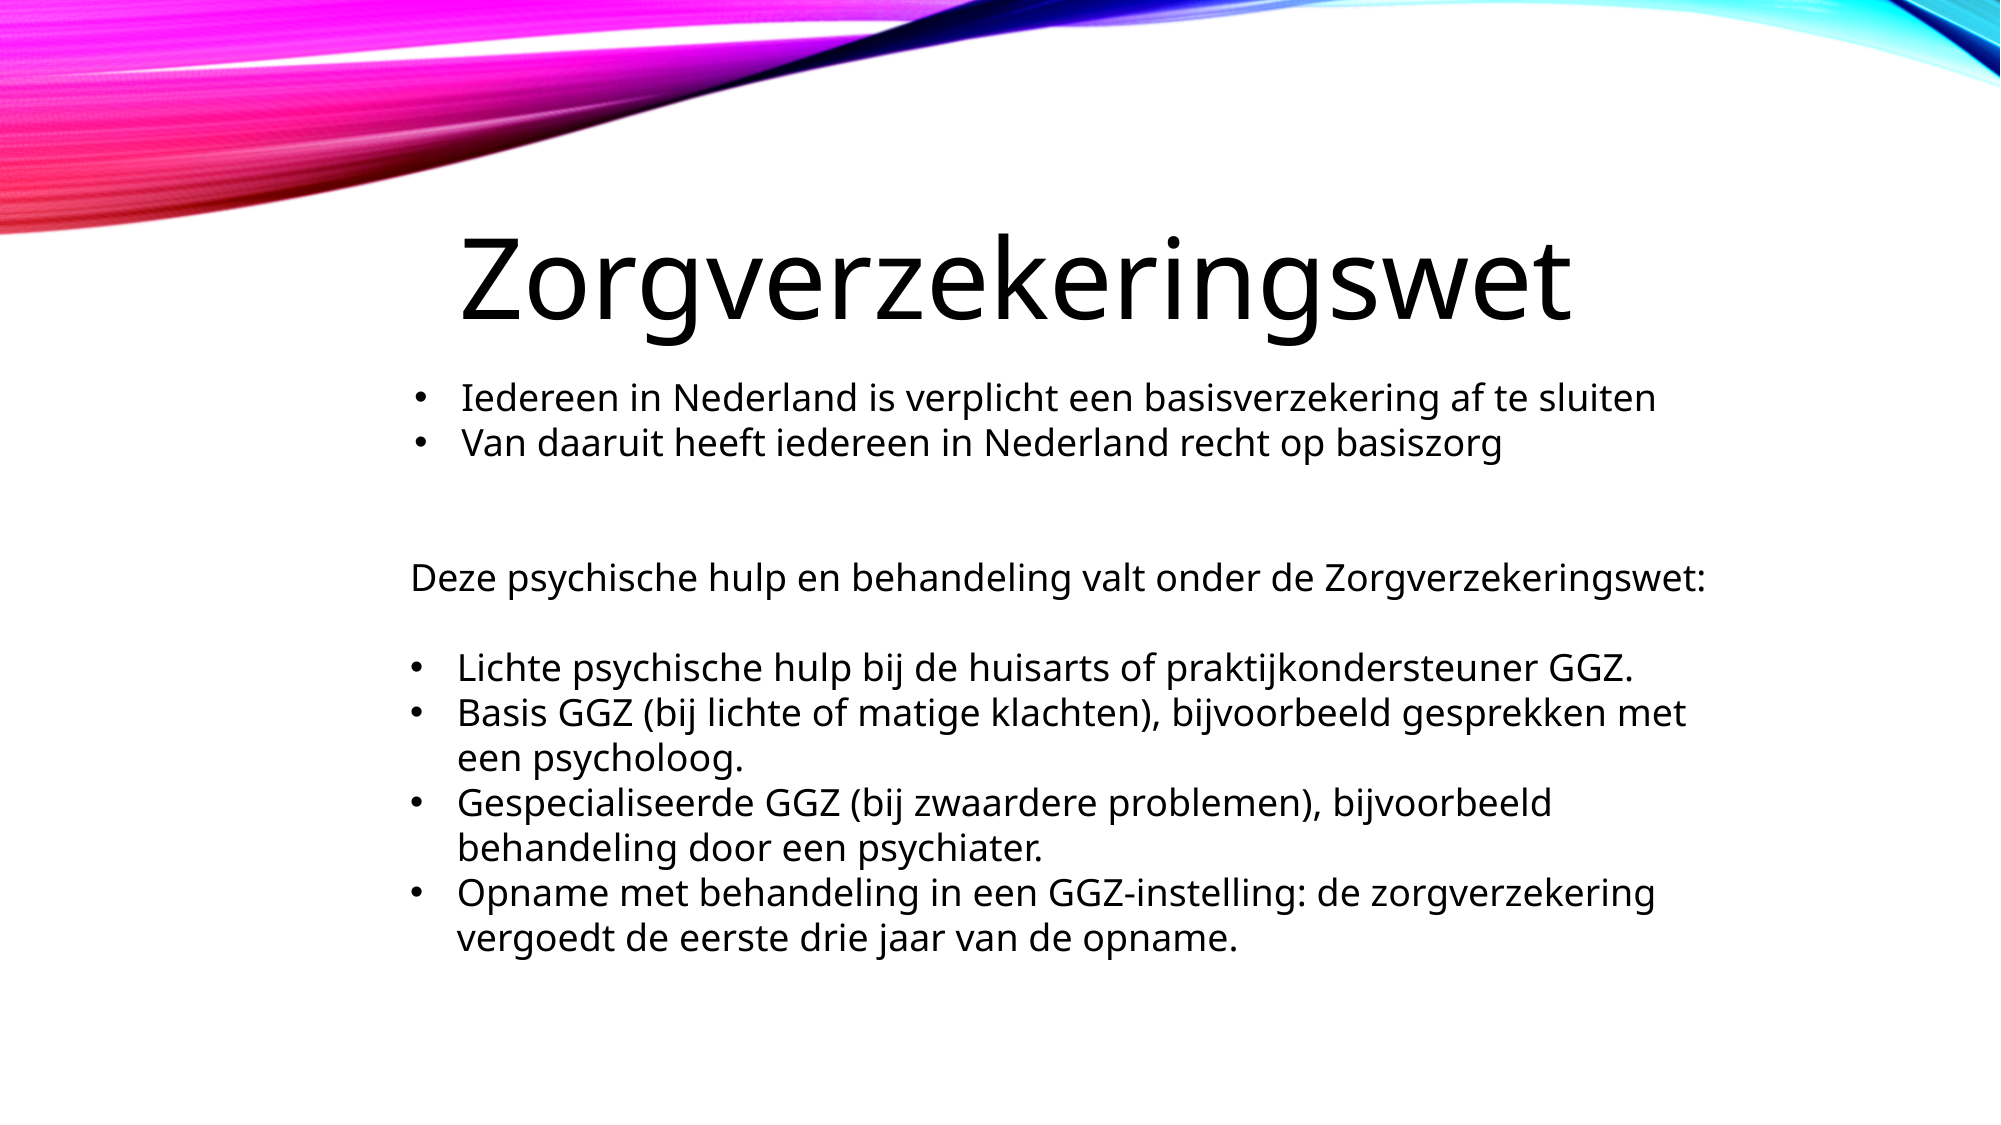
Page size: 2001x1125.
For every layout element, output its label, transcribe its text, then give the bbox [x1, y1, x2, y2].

picture [1890, 0, 2000, 75]
picture [1910, 0, 2000, 45]
picture [0, 0, 2000, 237]
text_box Iedereen in Nederland is verplicht een basisverzekering af te sluiten Van daaruit heeft iedereen in Nederland recht op basiszorg [399, 366, 1674, 517]
text_box Zorgverzekeringswet [444, 199, 1590, 350]
text_box Deze psychische hulp en behandeling valt onder de Zorgverzekeringswet: Lichte psychische hulp bij de huisarts of praktijkondersteuner GGZ. Basis GGZ (bij lichte of matige klachten), bijvoorbeeld gesprekken met een psycholoog. Gespecialiseerde GGZ (bij zwaardere problemen), bijvoorbeeld behandeling door een psychiater. Opname met behandeling in een GGZ-instelling: de zorgverzekering vergoedt de eerste drie jaar van de opname. [395, 546, 1723, 967]
